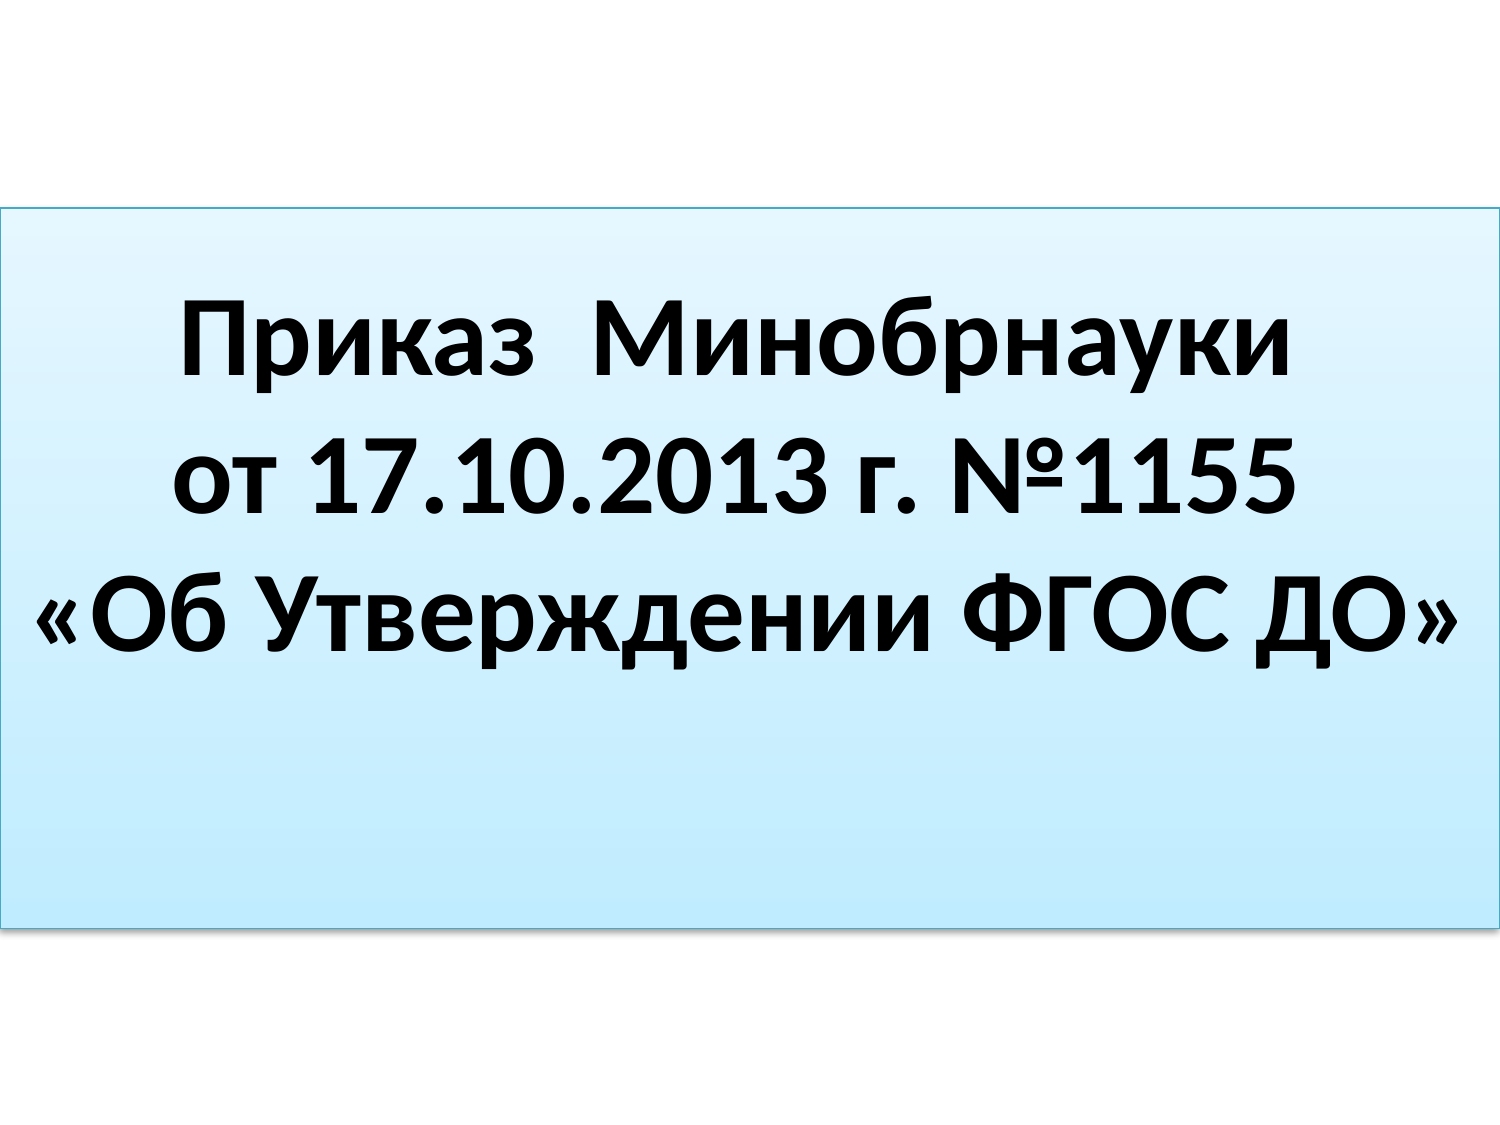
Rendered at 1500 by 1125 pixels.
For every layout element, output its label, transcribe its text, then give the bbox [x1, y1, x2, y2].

title Приказ Минобрнауки от 17.10.2013 г. №1155 «Об Утверждении ФГОС ДО» [0, 207, 1500, 929]
